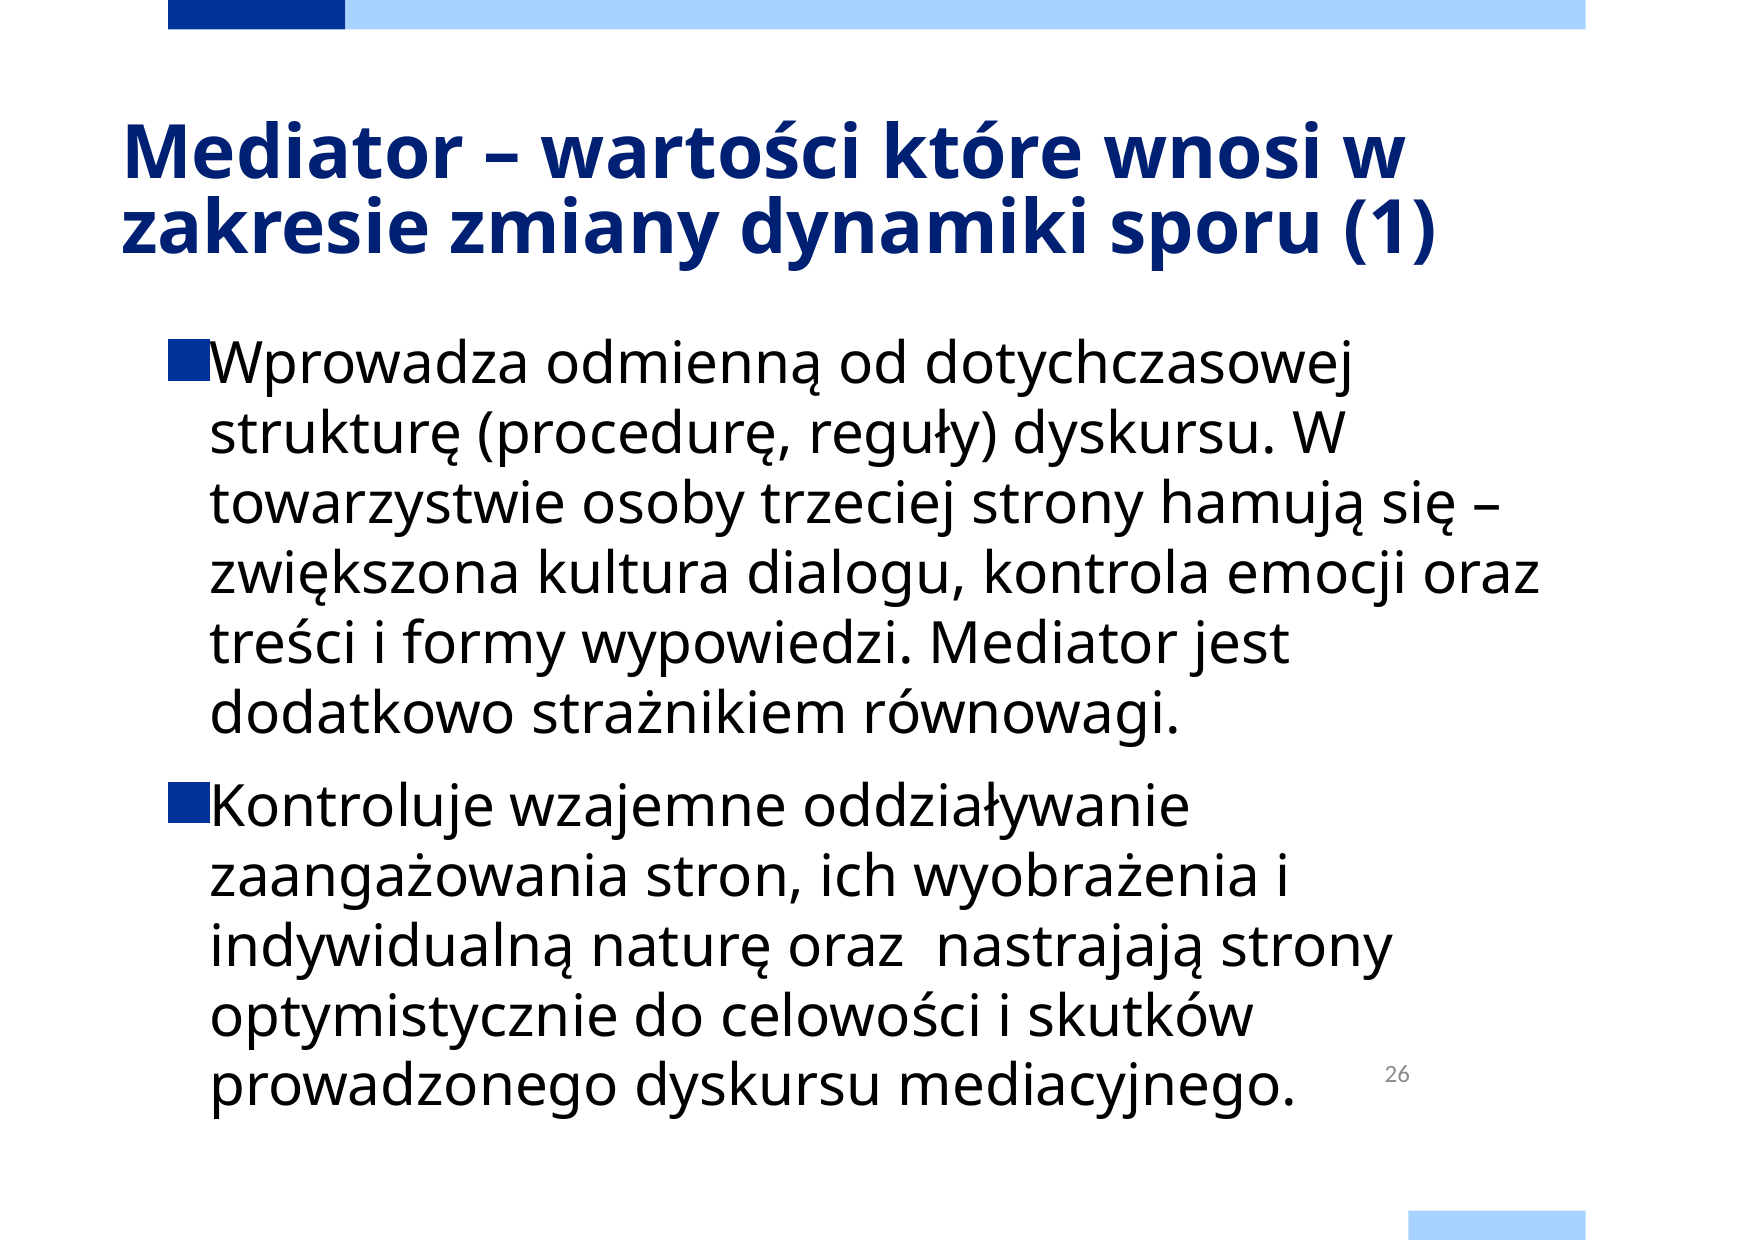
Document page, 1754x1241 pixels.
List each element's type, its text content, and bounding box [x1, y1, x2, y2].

list Wprowadza odmienną od dotychczasowej strukturę (procedurę, reguły) dyskursu. W towarzystwie osoby trzeciej strony hamują się – zwiększona kultura dialogu, kontrola emocji oraz treści i formy wypowiedzi. Mediator jest dodatkowo strażnikiem równowagi. Kontroluje wzajemne oddziaływanie zaangażowania stron, ich wyobrażenia i indywidualną naturę oraz nastrajają strony optymistycznie do celowości i skutków prowadzonego dyskursu mediacyjnego. [168, 325, 1586, 1093]
picture [168, 782, 210, 823]
picture [168, 339, 210, 381]
title Mediator – wartości które wnosi w zakresie zmiany dynamiki sporu (1) [120, 118, 1610, 325]
slide_number 26 [1074, 1042, 1425, 1103]
